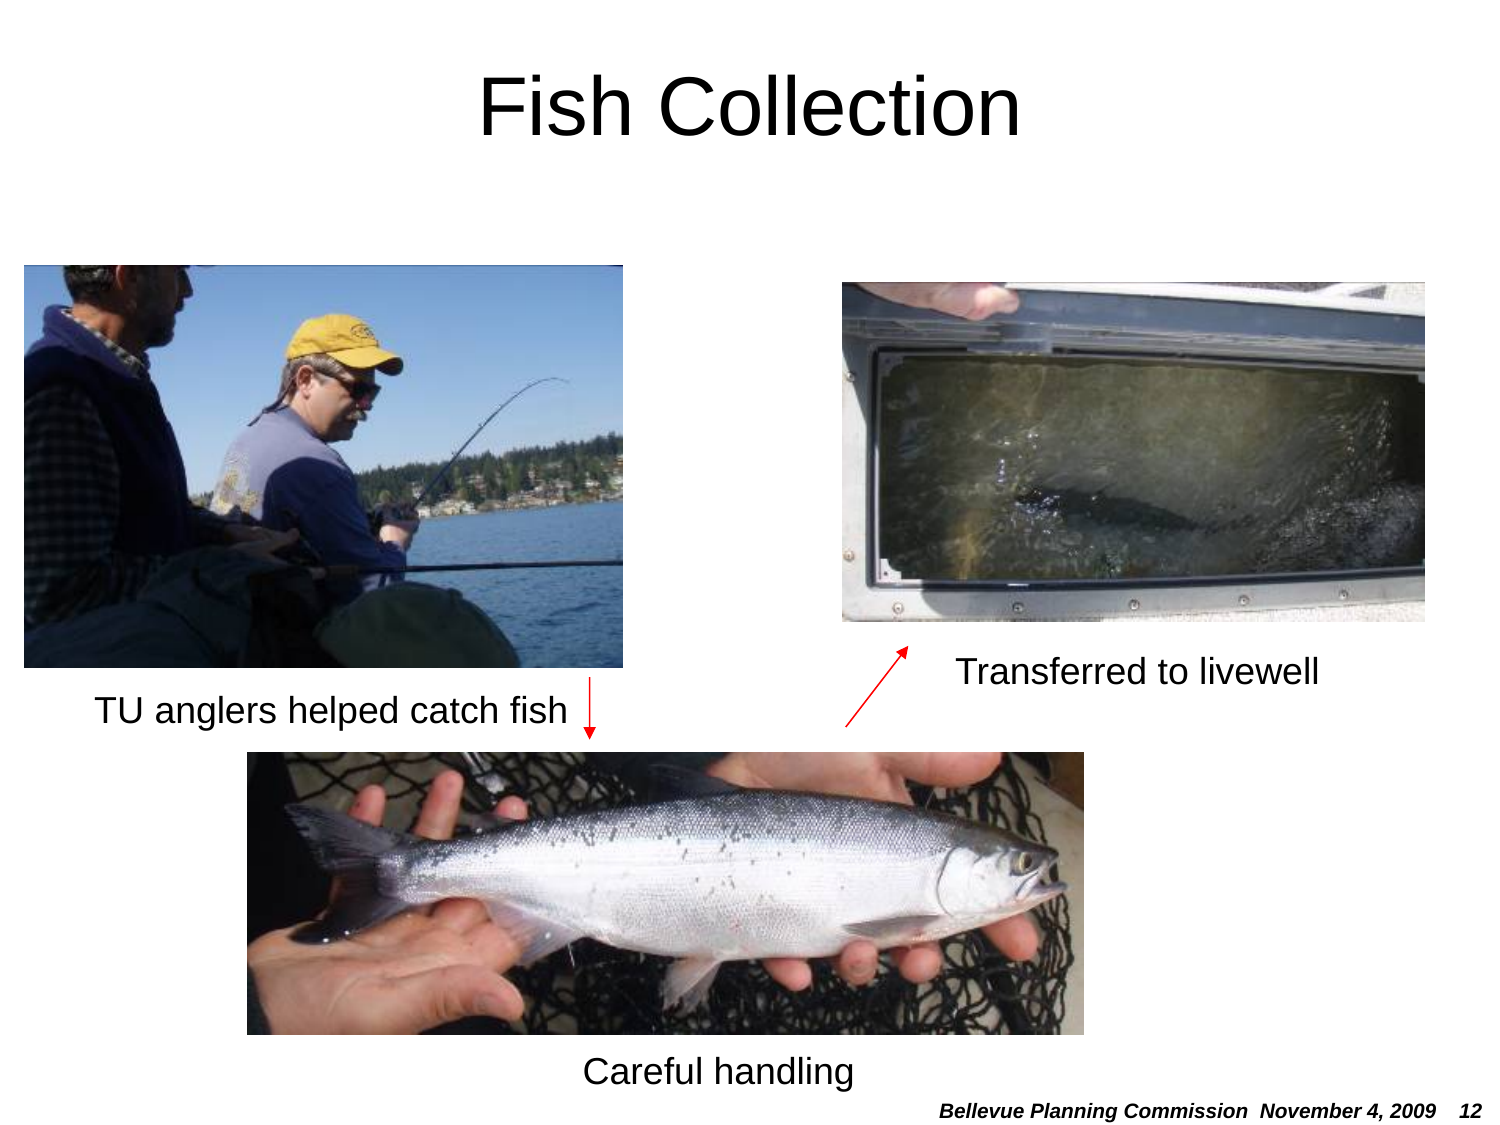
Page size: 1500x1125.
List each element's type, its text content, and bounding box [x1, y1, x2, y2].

text_box Transferred to livewell [940, 639, 1335, 699]
text_box [583, 677, 596, 740]
text_box [845, 645, 909, 728]
text_box TU anglers helped catch fish [79, 678, 584, 739]
picture [842, 282, 1426, 622]
text_box Careful handling [567, 1043, 870, 1099]
picture [24, 264, 623, 668]
title Fish Collection [0, 45, 1500, 233]
picture [247, 751, 1084, 1035]
